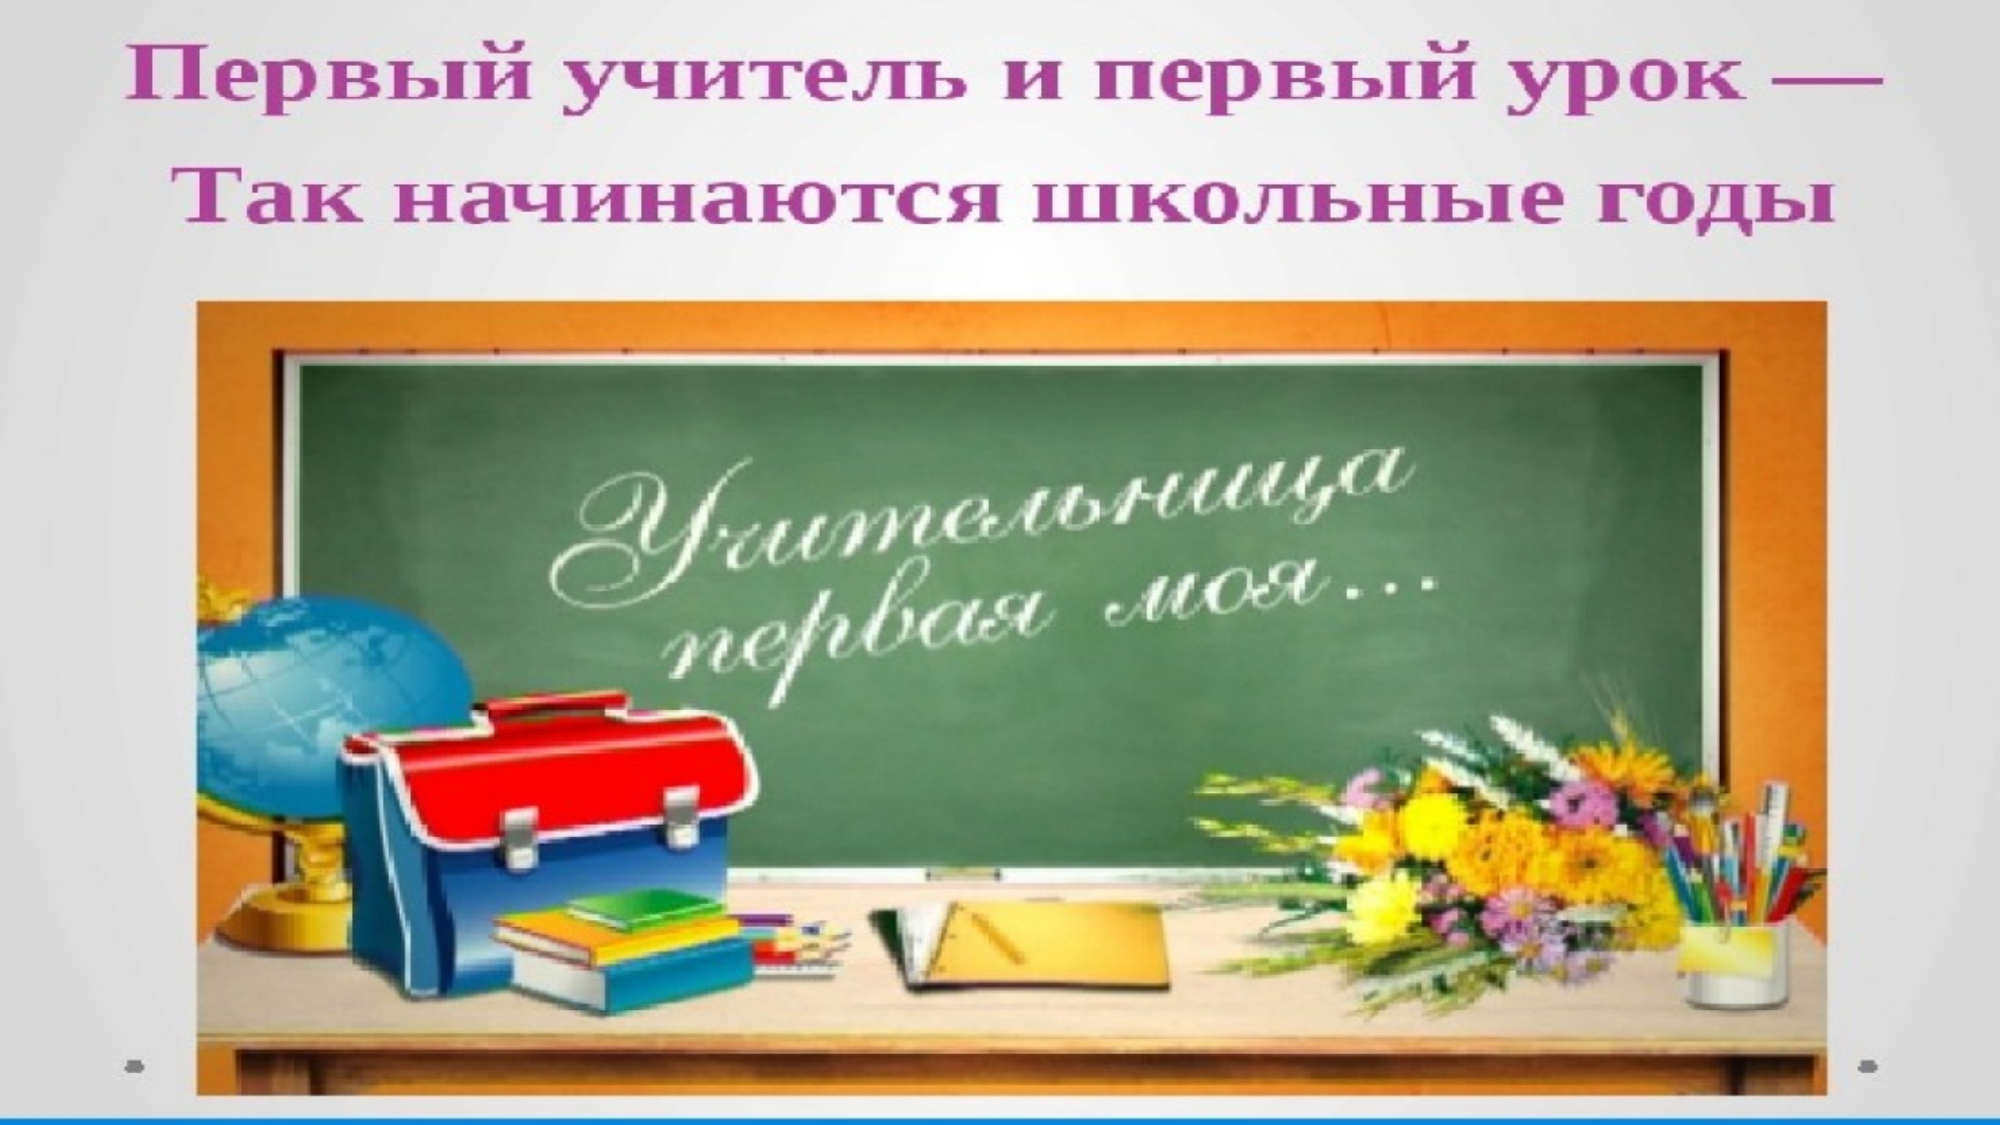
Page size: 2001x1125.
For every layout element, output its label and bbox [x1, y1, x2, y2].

list [0, 0, 2000, 1125]
